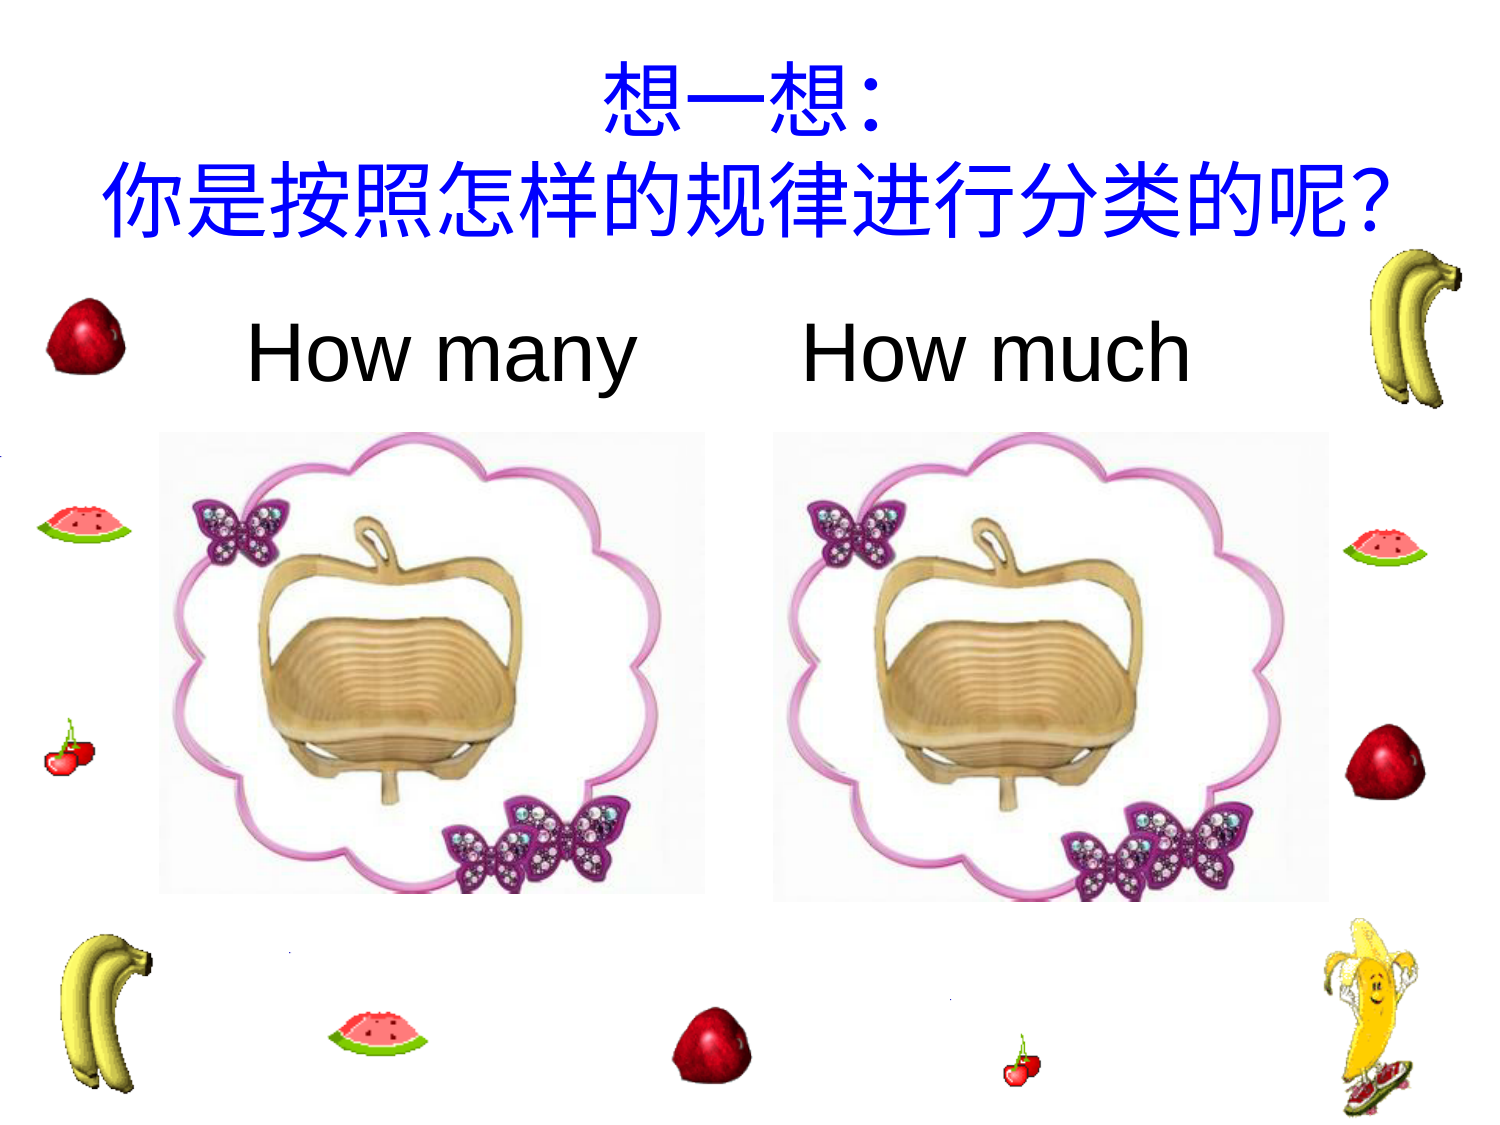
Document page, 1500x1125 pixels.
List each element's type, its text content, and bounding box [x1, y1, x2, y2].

picture [0, 432, 705, 894]
picture [29, 928, 191, 1100]
picture [950, 999, 1077, 1125]
picture [40, 290, 136, 385]
title 想一想： 你是按照怎样的规律进行分类的呢？ [64, 54, 1471, 243]
picture [773, 432, 1500, 902]
picture [666, 999, 762, 1094]
picture [0, 680, 143, 819]
text_box How many How much [230, 290, 1388, 506]
picture [1338, 243, 1500, 414]
picture [289, 951, 514, 1083]
picture [1304, 918, 1431, 1125]
picture [1340, 715, 1435, 811]
